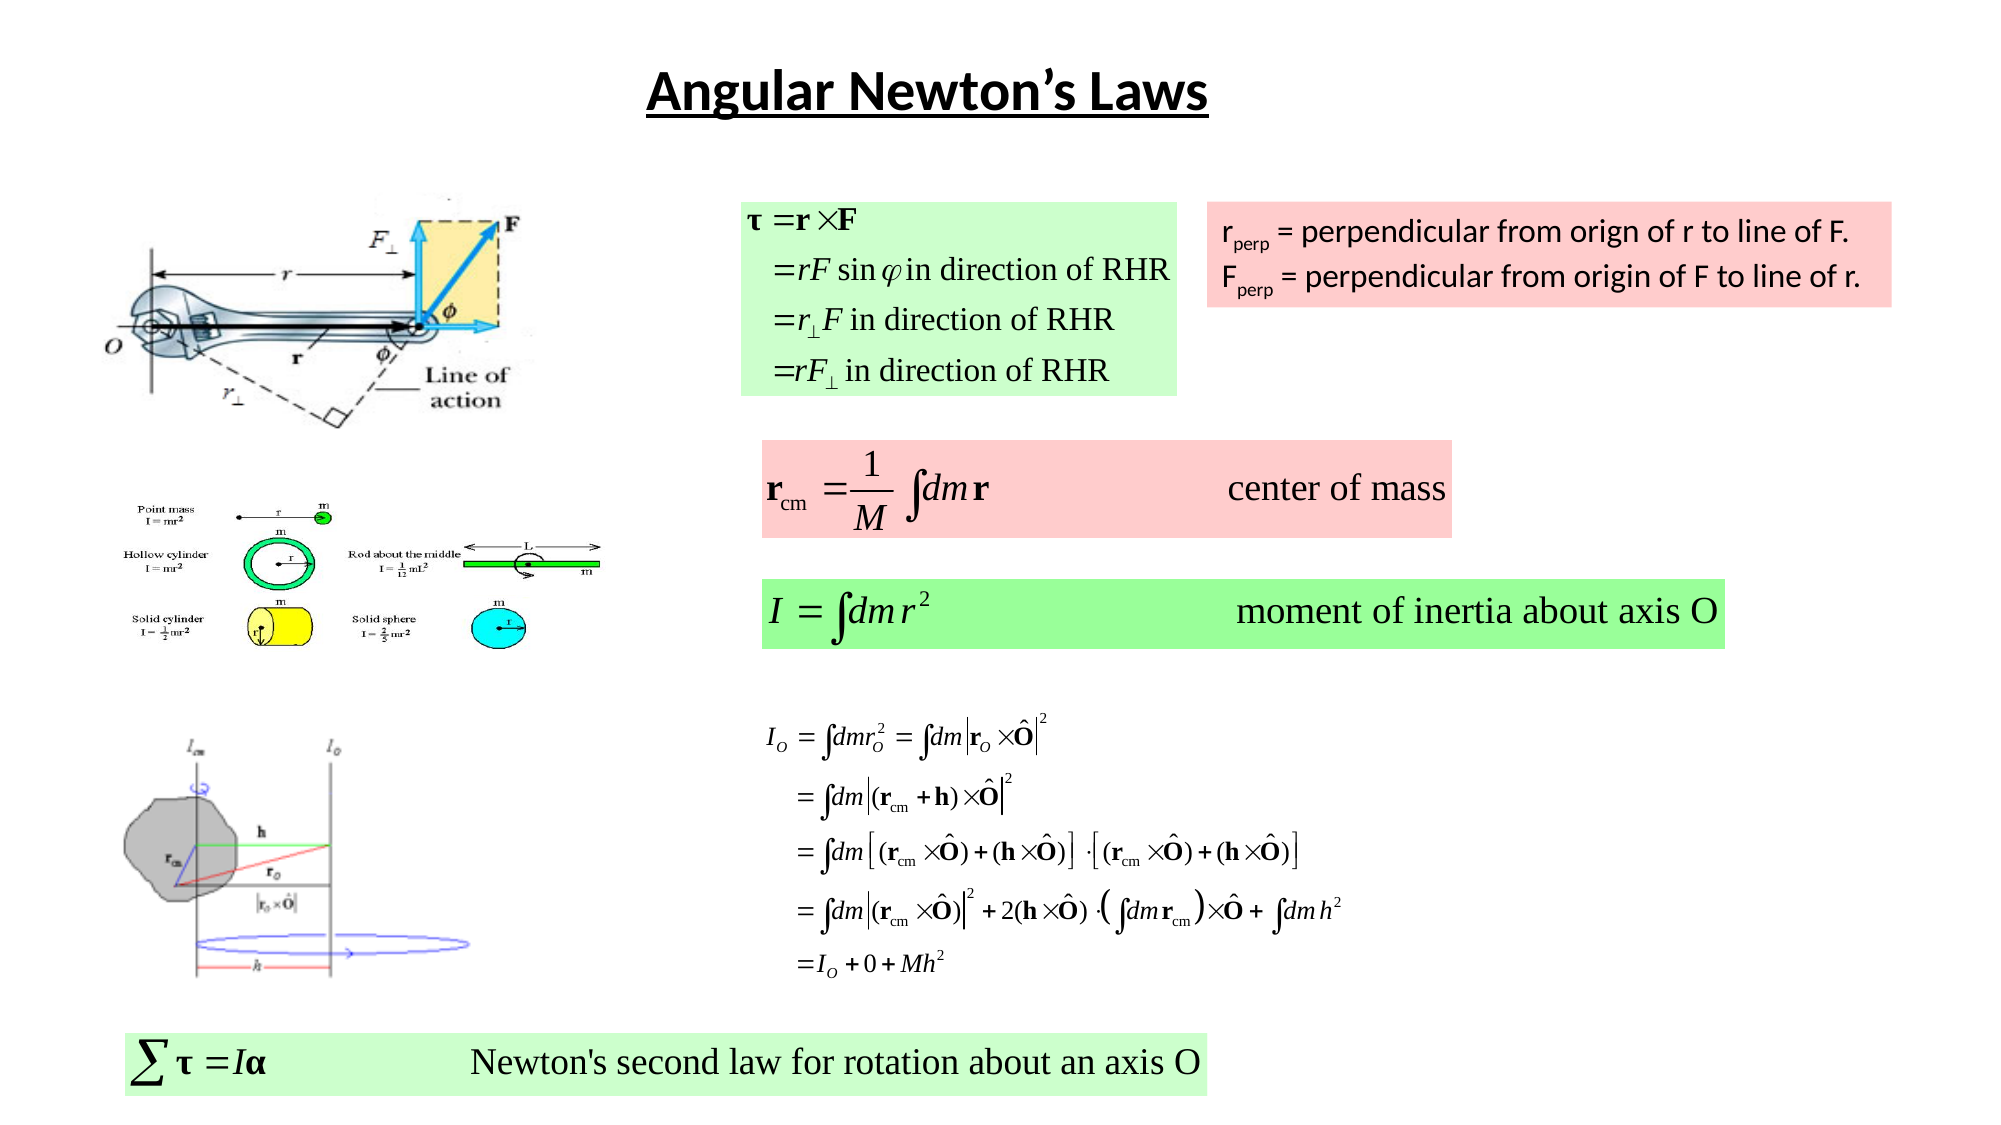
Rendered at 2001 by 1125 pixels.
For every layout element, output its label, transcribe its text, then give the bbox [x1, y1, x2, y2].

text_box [94, 170, 549, 459]
text_box rperp = perpendicular from orign of r to line of F. Fperp = perpendicular from origin of F to line of r. [1207, 201, 1892, 308]
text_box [761, 707, 1349, 984]
picture [115, 719, 480, 997]
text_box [761, 439, 1452, 539]
text_box Angular Newton’s Laws [631, 45, 1252, 130]
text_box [761, 578, 1726, 650]
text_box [115, 500, 612, 708]
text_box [124, 1032, 1208, 1096]
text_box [741, 201, 1178, 396]
